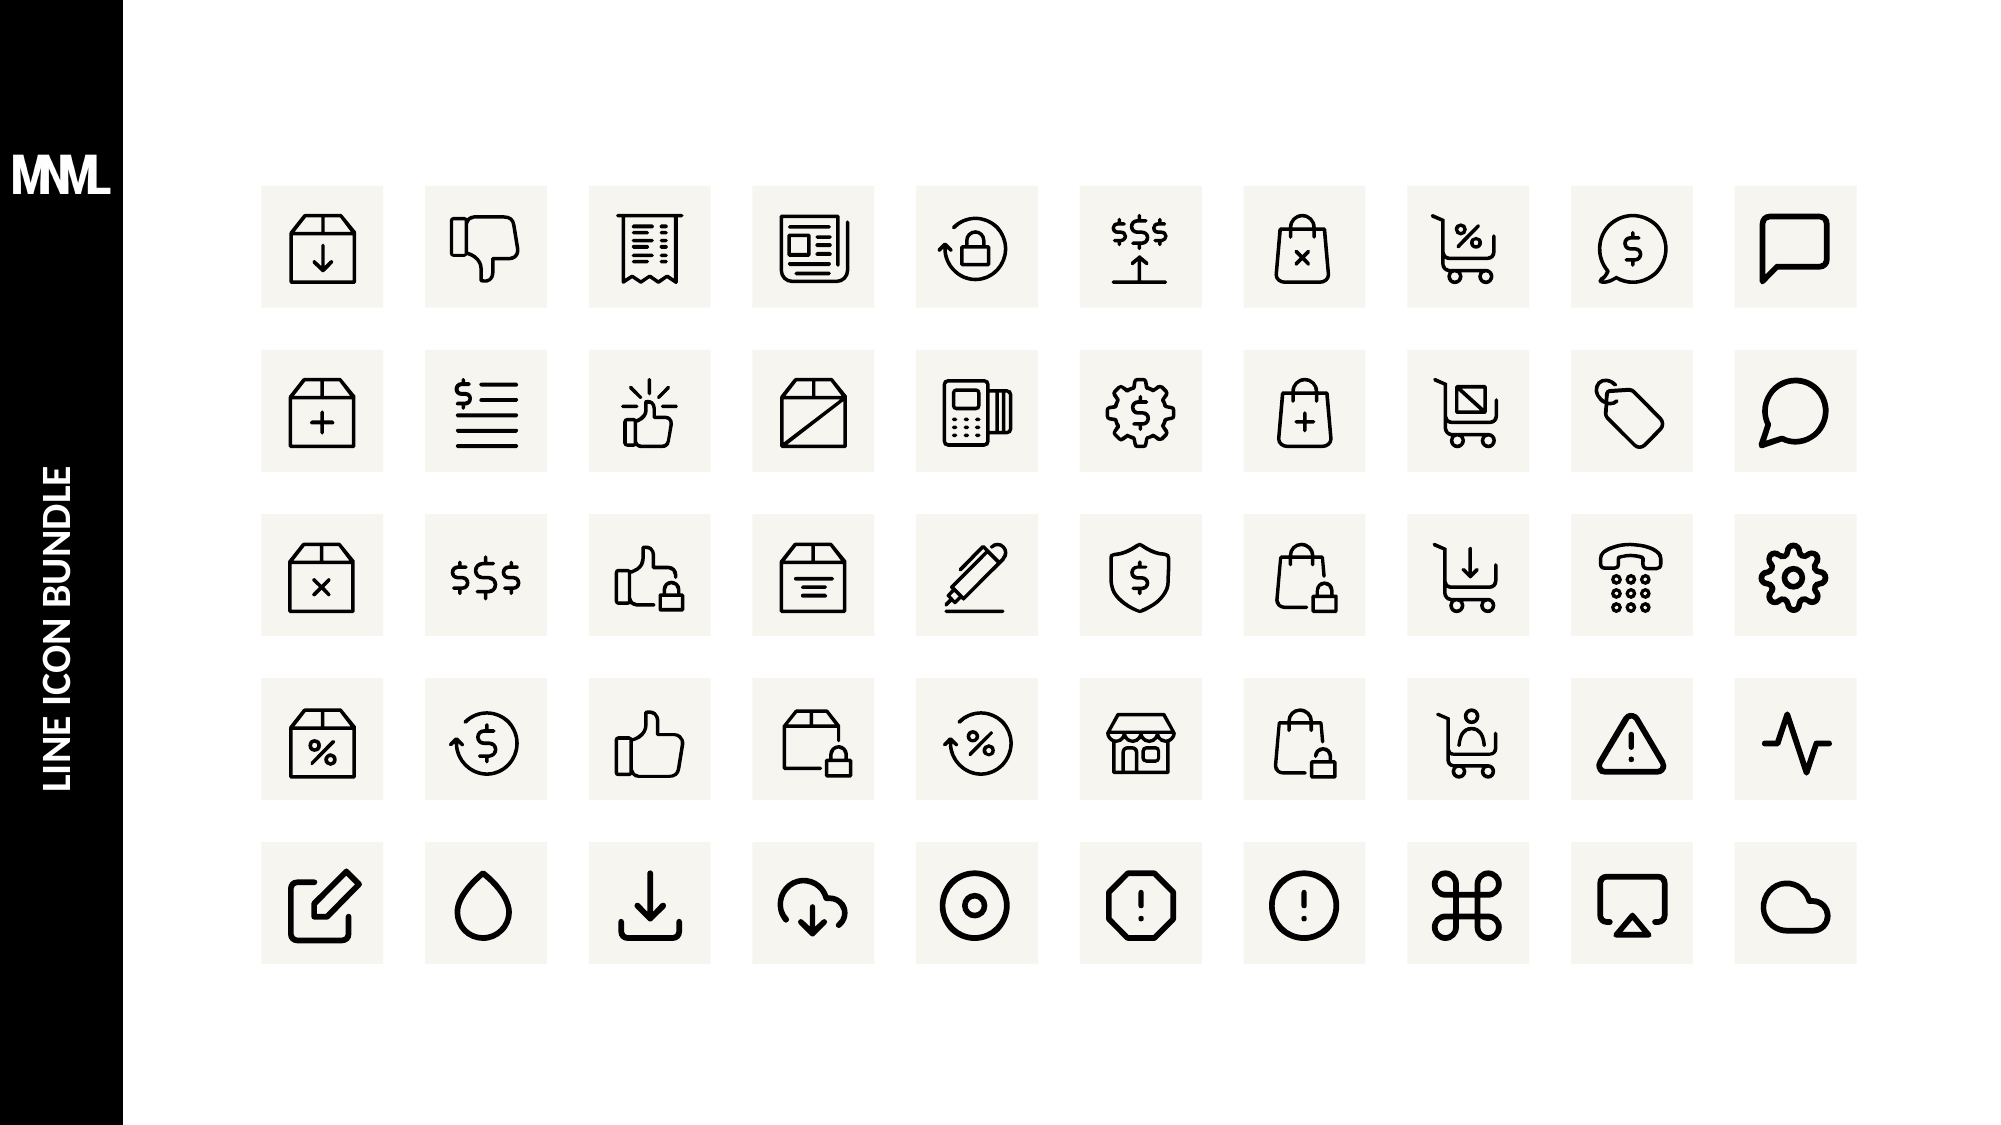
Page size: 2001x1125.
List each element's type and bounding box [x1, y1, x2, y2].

text_box [1760, 880, 1831, 934]
text_box [501, 560, 521, 596]
text_box [614, 545, 678, 607]
text_box [473, 555, 498, 601]
text_box [288, 542, 355, 614]
text_box [1759, 213, 1830, 285]
text_box [1129, 213, 1150, 251]
text_box [449, 711, 519, 776]
text_box [777, 877, 848, 928]
text_box [1758, 542, 1829, 614]
text_box [455, 413, 519, 418]
text_box [1596, 712, 1667, 775]
text_box [621, 404, 639, 409]
text_box [454, 377, 472, 410]
text_box [1761, 711, 1833, 776]
text_box [1613, 912, 1652, 938]
text_box [1105, 377, 1176, 449]
text_box [1431, 870, 1502, 941]
text_box [1594, 378, 1665, 449]
text_box [289, 213, 357, 284]
text_box [937, 216, 1008, 282]
text_box [1625, 573, 1637, 585]
text_box [1463, 708, 1480, 725]
text_box [657, 386, 670, 399]
picture [0, 113, 122, 236]
text_box [779, 214, 850, 284]
text_box [450, 560, 470, 596]
text_box [1111, 217, 1128, 247]
text_box [782, 709, 841, 771]
text_box [1611, 587, 1622, 599]
text_box [1436, 712, 1498, 779]
text_box [479, 382, 519, 387]
text_box [1598, 542, 1663, 571]
text_box [1106, 870, 1177, 941]
text_box [944, 609, 1005, 614]
text_box [1625, 587, 1637, 599]
text_box [455, 428, 519, 433]
text_box [1597, 213, 1668, 284]
text_box [1274, 213, 1331, 284]
text_box [1111, 255, 1168, 284]
text_box [623, 399, 673, 449]
text_box [942, 379, 1013, 447]
text_box [779, 542, 847, 614]
text_box [943, 711, 1013, 776]
text_box [1639, 587, 1651, 599]
text_box [634, 870, 666, 922]
text_box [797, 904, 828, 937]
text_box [1106, 712, 1176, 775]
text_box [780, 377, 847, 449]
text_box [1109, 542, 1171, 614]
text_box [618, 918, 683, 941]
text_box [1433, 377, 1499, 449]
text_box [660, 404, 678, 409]
text_box [1151, 217, 1168, 247]
text_box [455, 444, 519, 449]
text_box [1758, 377, 1829, 449]
text_box [1432, 542, 1498, 614]
text_box [939, 870, 1010, 941]
text_box [824, 745, 853, 778]
text_box [658, 580, 685, 612]
text_box [629, 386, 643, 399]
text_box [616, 213, 684, 284]
text_box [449, 215, 520, 283]
text_box [479, 398, 519, 402]
text_box [1625, 602, 1637, 614]
text_box [1611, 602, 1622, 614]
text_box [1639, 573, 1651, 585]
text_box [1311, 581, 1338, 614]
text_box [944, 542, 1008, 607]
text_box [1276, 377, 1333, 449]
text_box [288, 868, 362, 944]
text_box [1430, 214, 1496, 285]
text_box [1309, 747, 1337, 779]
text_box [454, 870, 512, 941]
text_box [1597, 873, 1668, 925]
text_box [647, 377, 652, 396]
text_box [288, 377, 356, 449]
text_box [1611, 573, 1622, 585]
text_box [1639, 602, 1651, 614]
text_box [1269, 870, 1340, 941]
text_box [1275, 542, 1326, 610]
text_box [1273, 708, 1325, 775]
text_box [289, 708, 356, 779]
text_box [614, 710, 685, 778]
